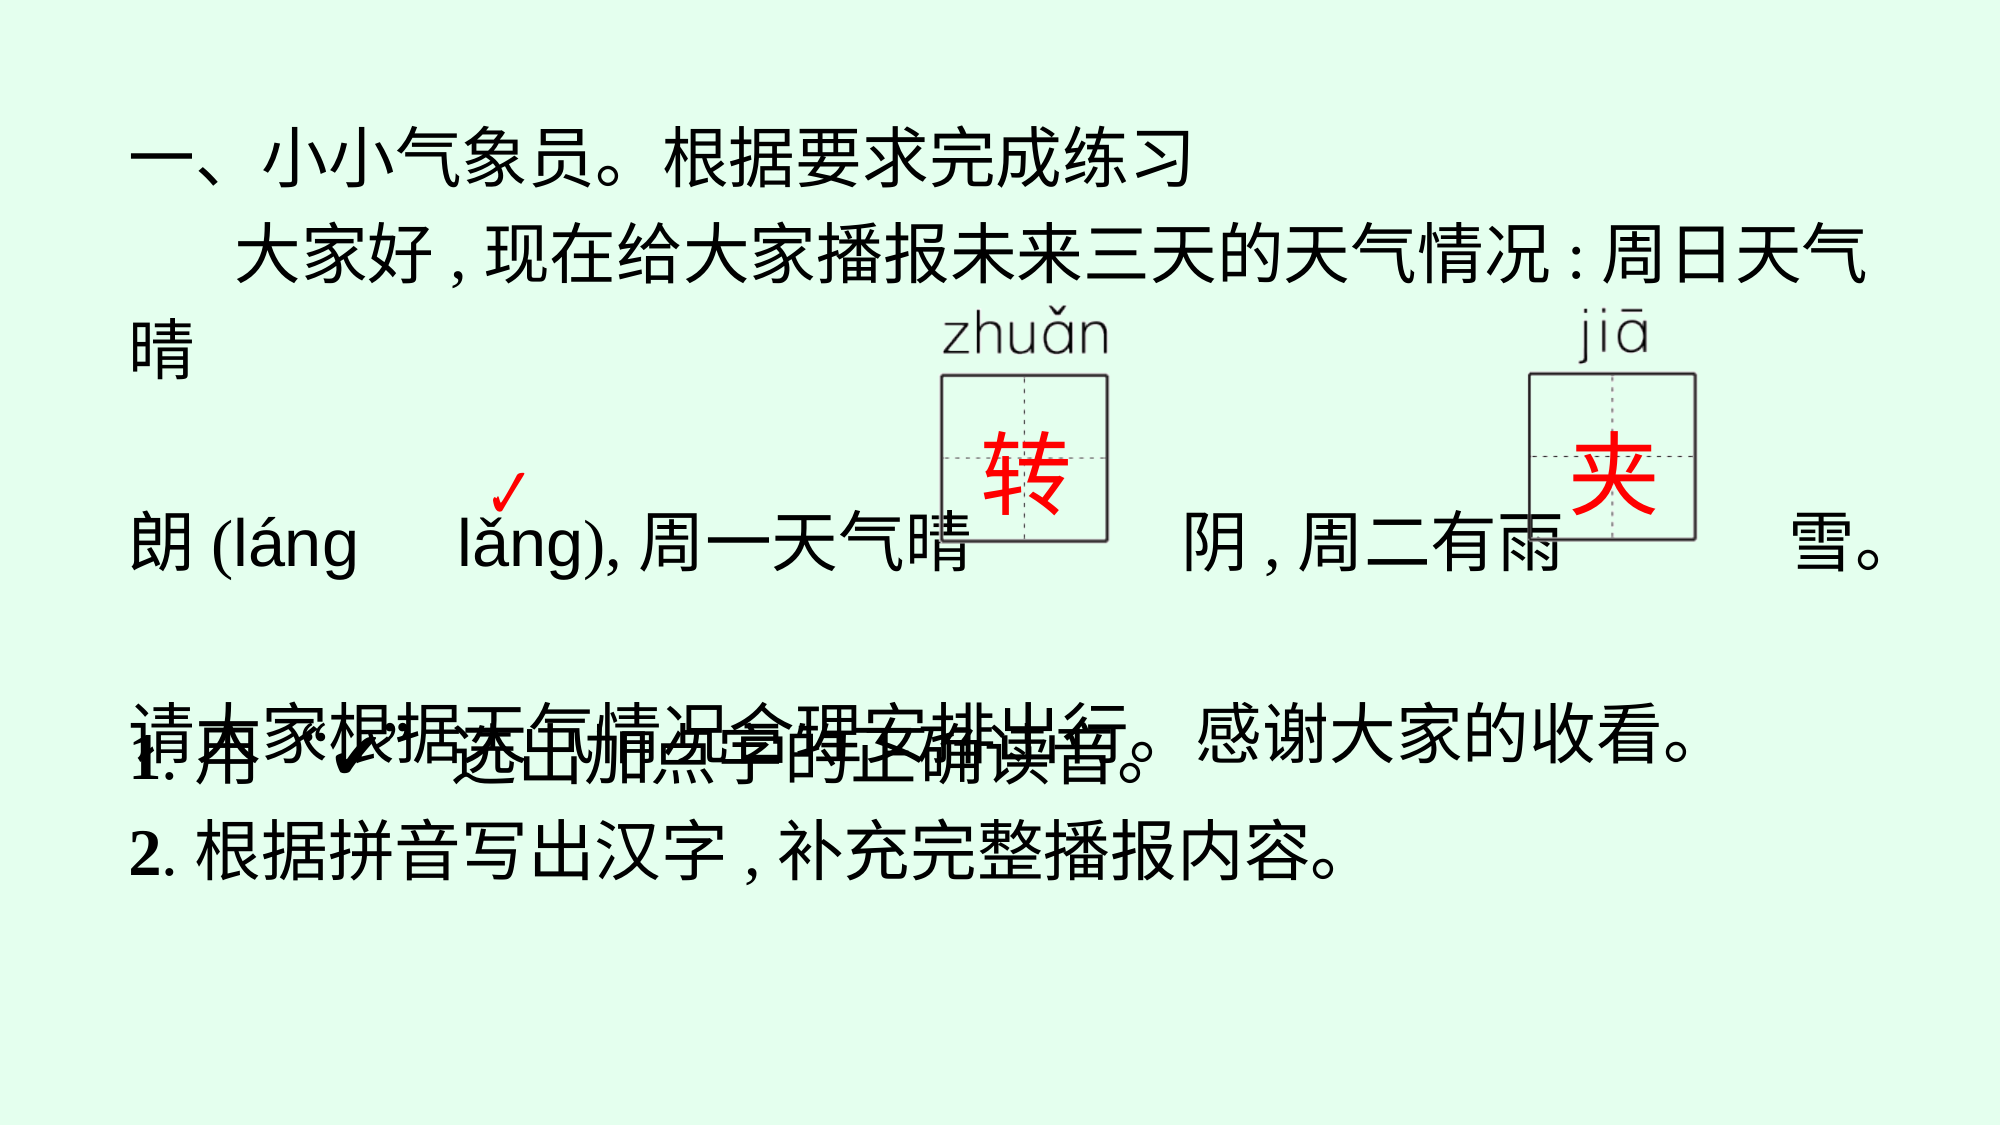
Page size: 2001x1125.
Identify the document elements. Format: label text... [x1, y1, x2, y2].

text_box 1.用“✔”选出加点字的正确读音。 2.根据拼音写出汉字,补充完整播报内容。 [113, 690, 1887, 896]
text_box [113, 92, 1887, 690]
